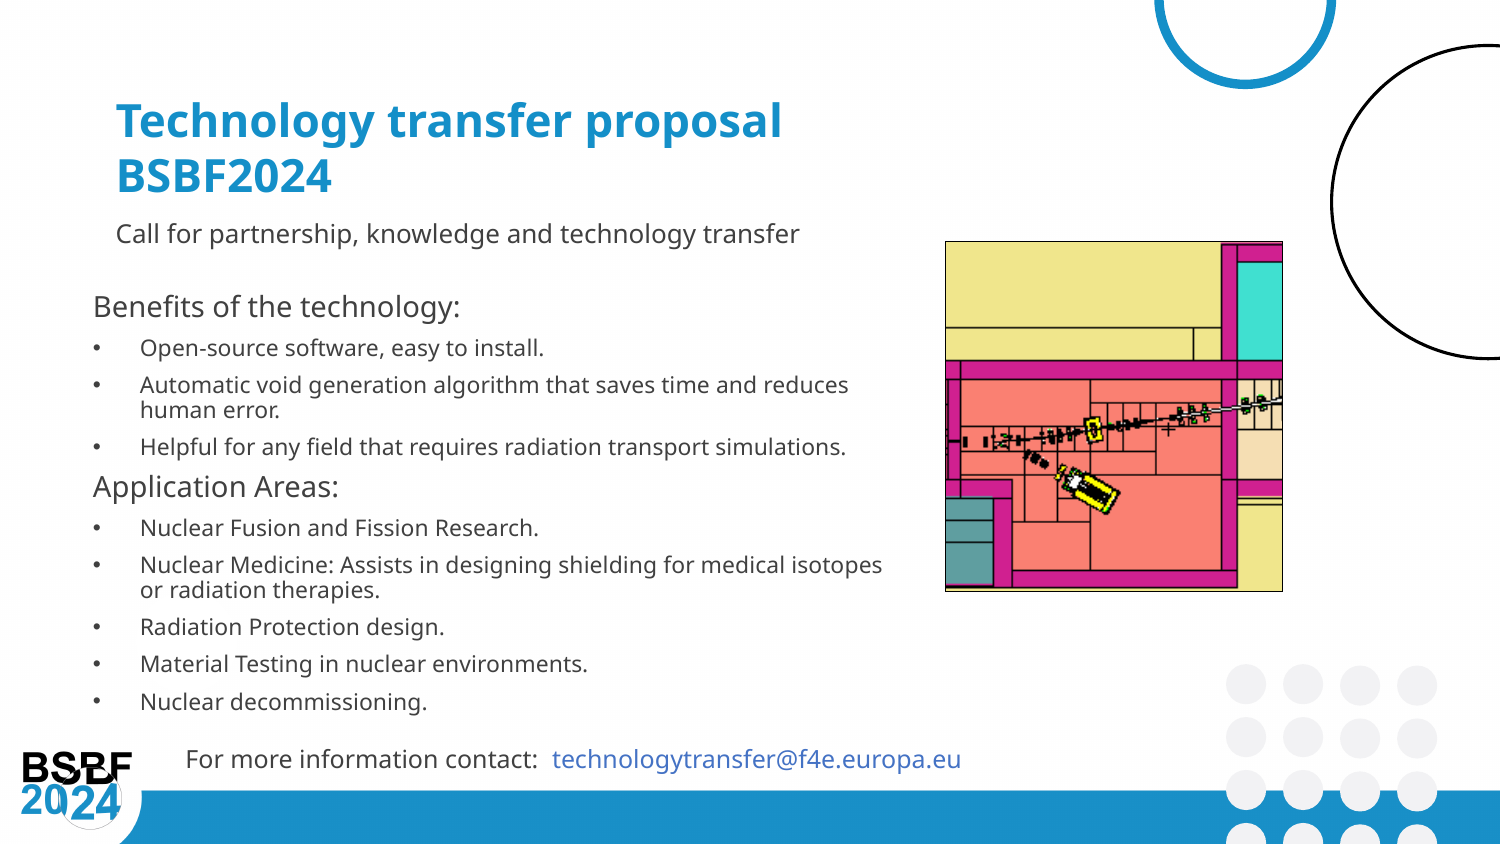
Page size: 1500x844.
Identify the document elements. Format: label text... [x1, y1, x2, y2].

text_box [1178, 711, 1485, 844]
picture [0, 0, 1500, 844]
text_box For more information contact: technologytransfer@f4e.europa.eu [170, 735, 1114, 841]
text_box Benefits of the technology: Open-source software, easy to install. Automatic void generation algorithm that saves time and reduces human error. Helpful for any field that requires radiation transport simulations. Application Areas: Nuclear Fusion and Fission Research. Nuclear Medicine: Assists in designing shielding for medical isotopes or radiation therapies. Radiation Protection design. Material Testing in nuclear environments. Nuclear decommissioning. [78, 285, 902, 723]
text_box [1330, 44, 1500, 360]
text_box Technology transfer proposal BSBF2024 Call for partnership, knowledge and technology transfer [100, 84, 981, 256]
text_box [1157, 0, 1333, 86]
